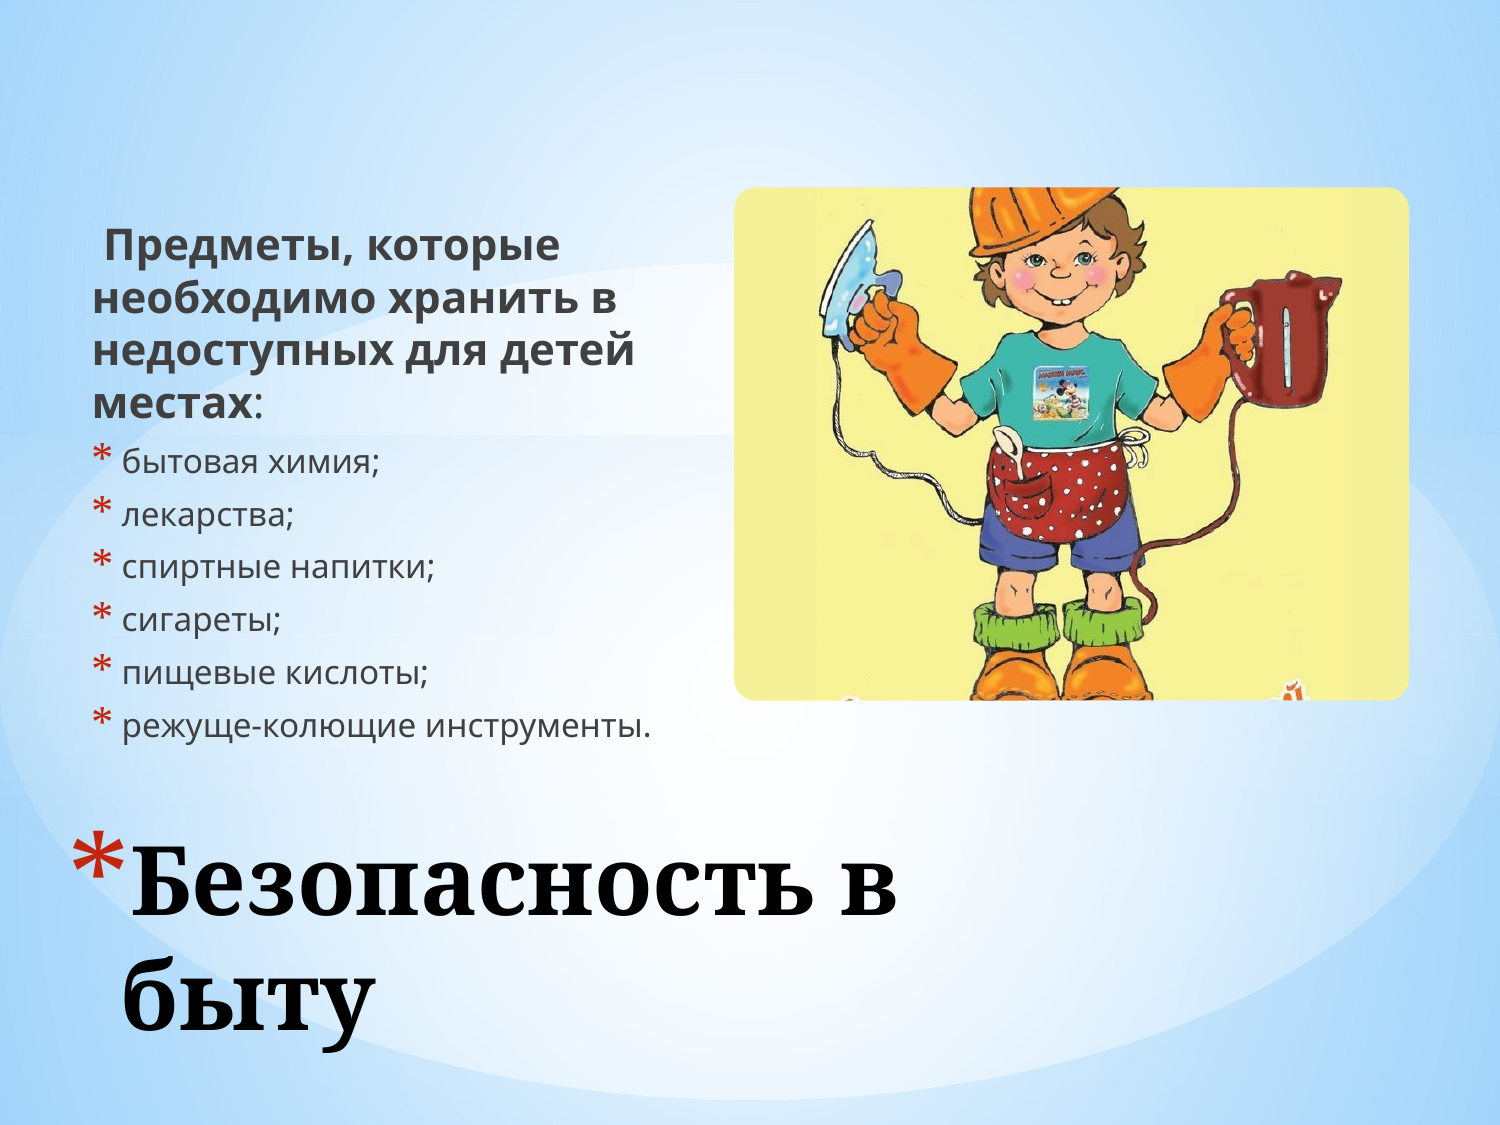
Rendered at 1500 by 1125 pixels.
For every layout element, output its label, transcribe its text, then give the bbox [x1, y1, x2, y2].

title Безопасность в быту [53, 869, 1101, 1058]
list Предметы, которые необходимо хранить в недоступных для детей местах: бытовая химия; лекарства; спиртные напитки; сигареты; пищевые кислоты; режуще-колющие инструменты. [76, 165, 750, 752]
picture [733, 187, 1410, 701]
